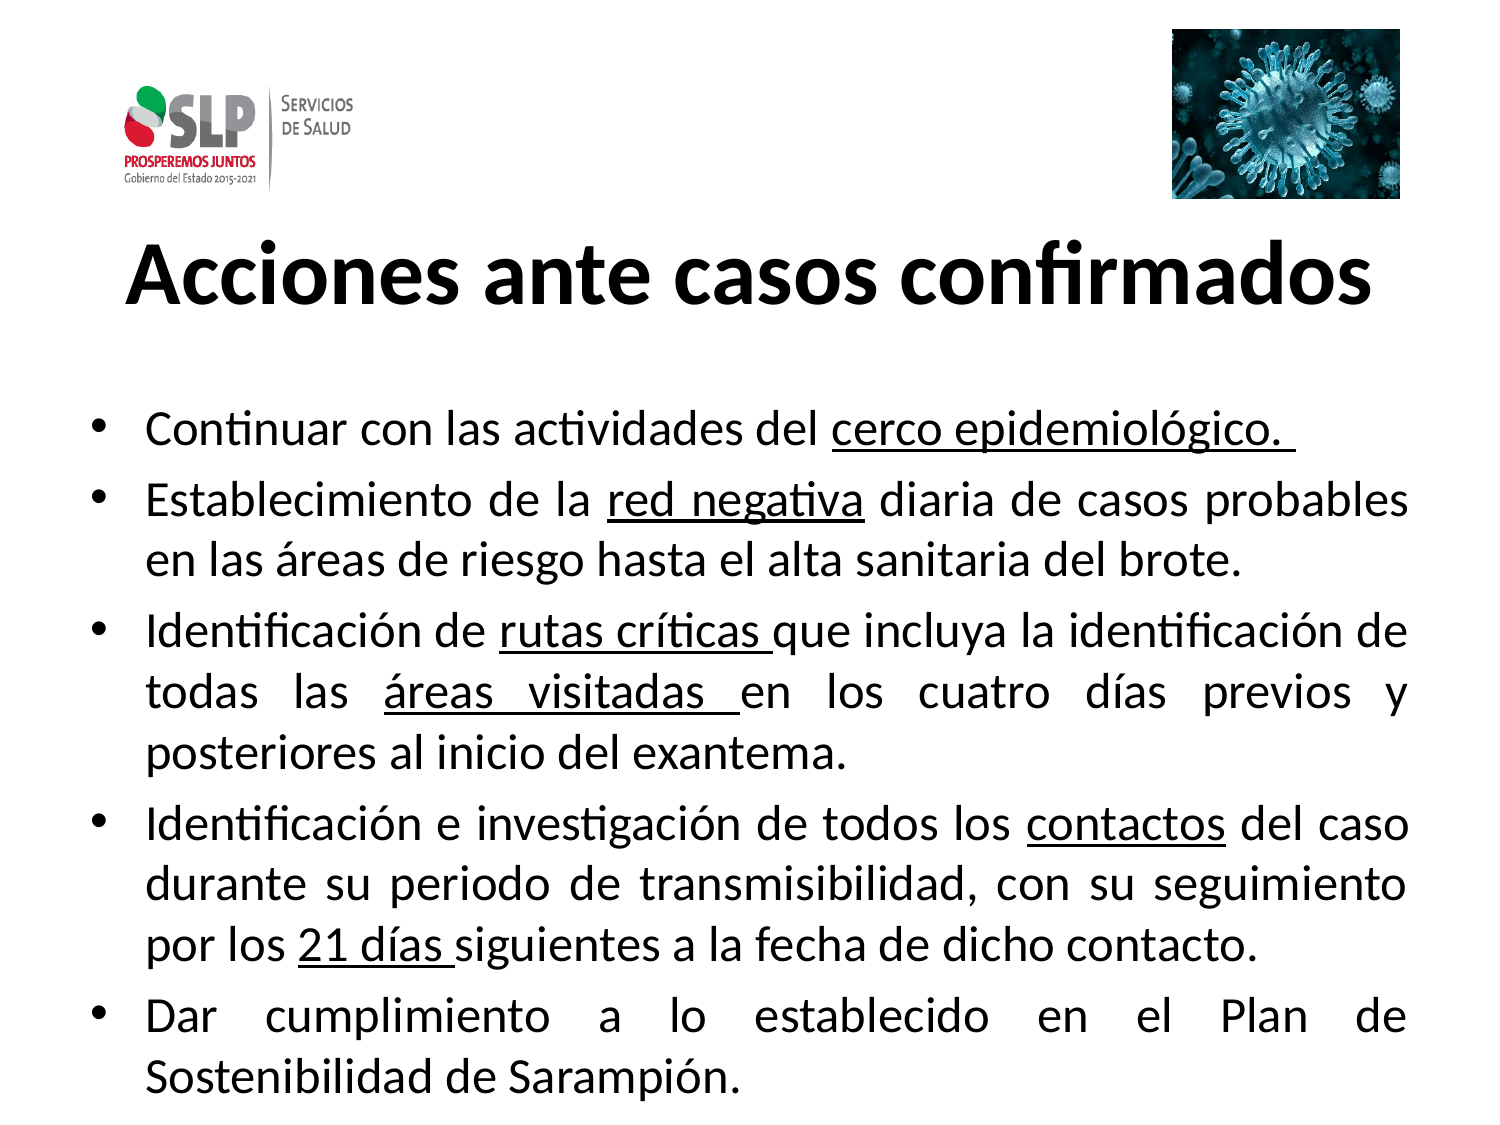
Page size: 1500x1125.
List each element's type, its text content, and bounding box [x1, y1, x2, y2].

list Continuar con las actividades del cerco epidemiológico. Establecimiento de la red negativa diaria de casos probables en las áreas de riesgo hasta el alta sanitaria del brote. Identificación de rutas críticas que incluya la identificación de todas las áreas visitadas en los cuatro días previos y posteriores al inicio del exantema. Identificación e investigación de todos los contactos del caso durante su periodo de transmisibilidad, con su seguimiento por los 21 días siguientes a la fecha de dicho contacto. Dar cumplimiento a lo establecido en el Plan de Sostenibilidad de Sarampión. [75, 387, 1425, 1125]
title Acciones ante casos confirmados [75, 174, 1425, 362]
picture [1172, 29, 1400, 199]
picture [88, 57, 378, 199]
